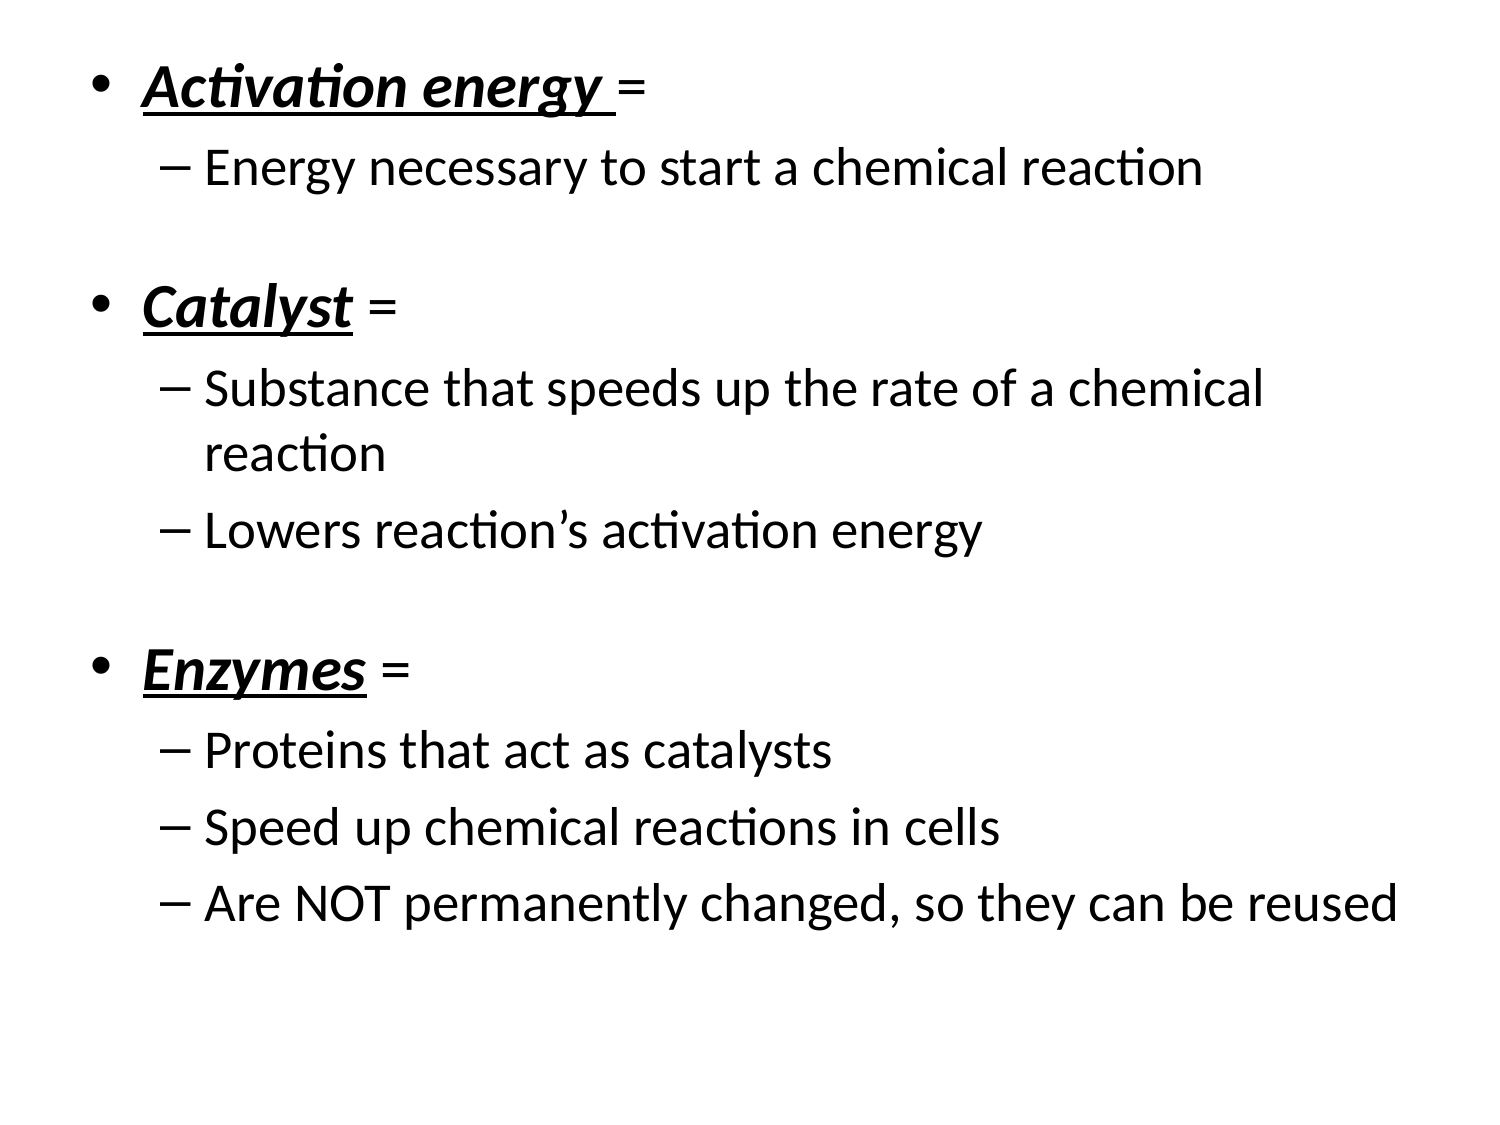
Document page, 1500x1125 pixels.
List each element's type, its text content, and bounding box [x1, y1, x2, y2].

list Activation energy = Energy necessary to start a chemical reaction Catalyst = Substance that speeds up the rate of a chemical reaction Lowers reaction’s activation energy Enzymes = Proteins that act as catalysts Speed up chemical reactions in cells Are NOT permanently changed, so they can be reused [75, 37, 1425, 1005]
